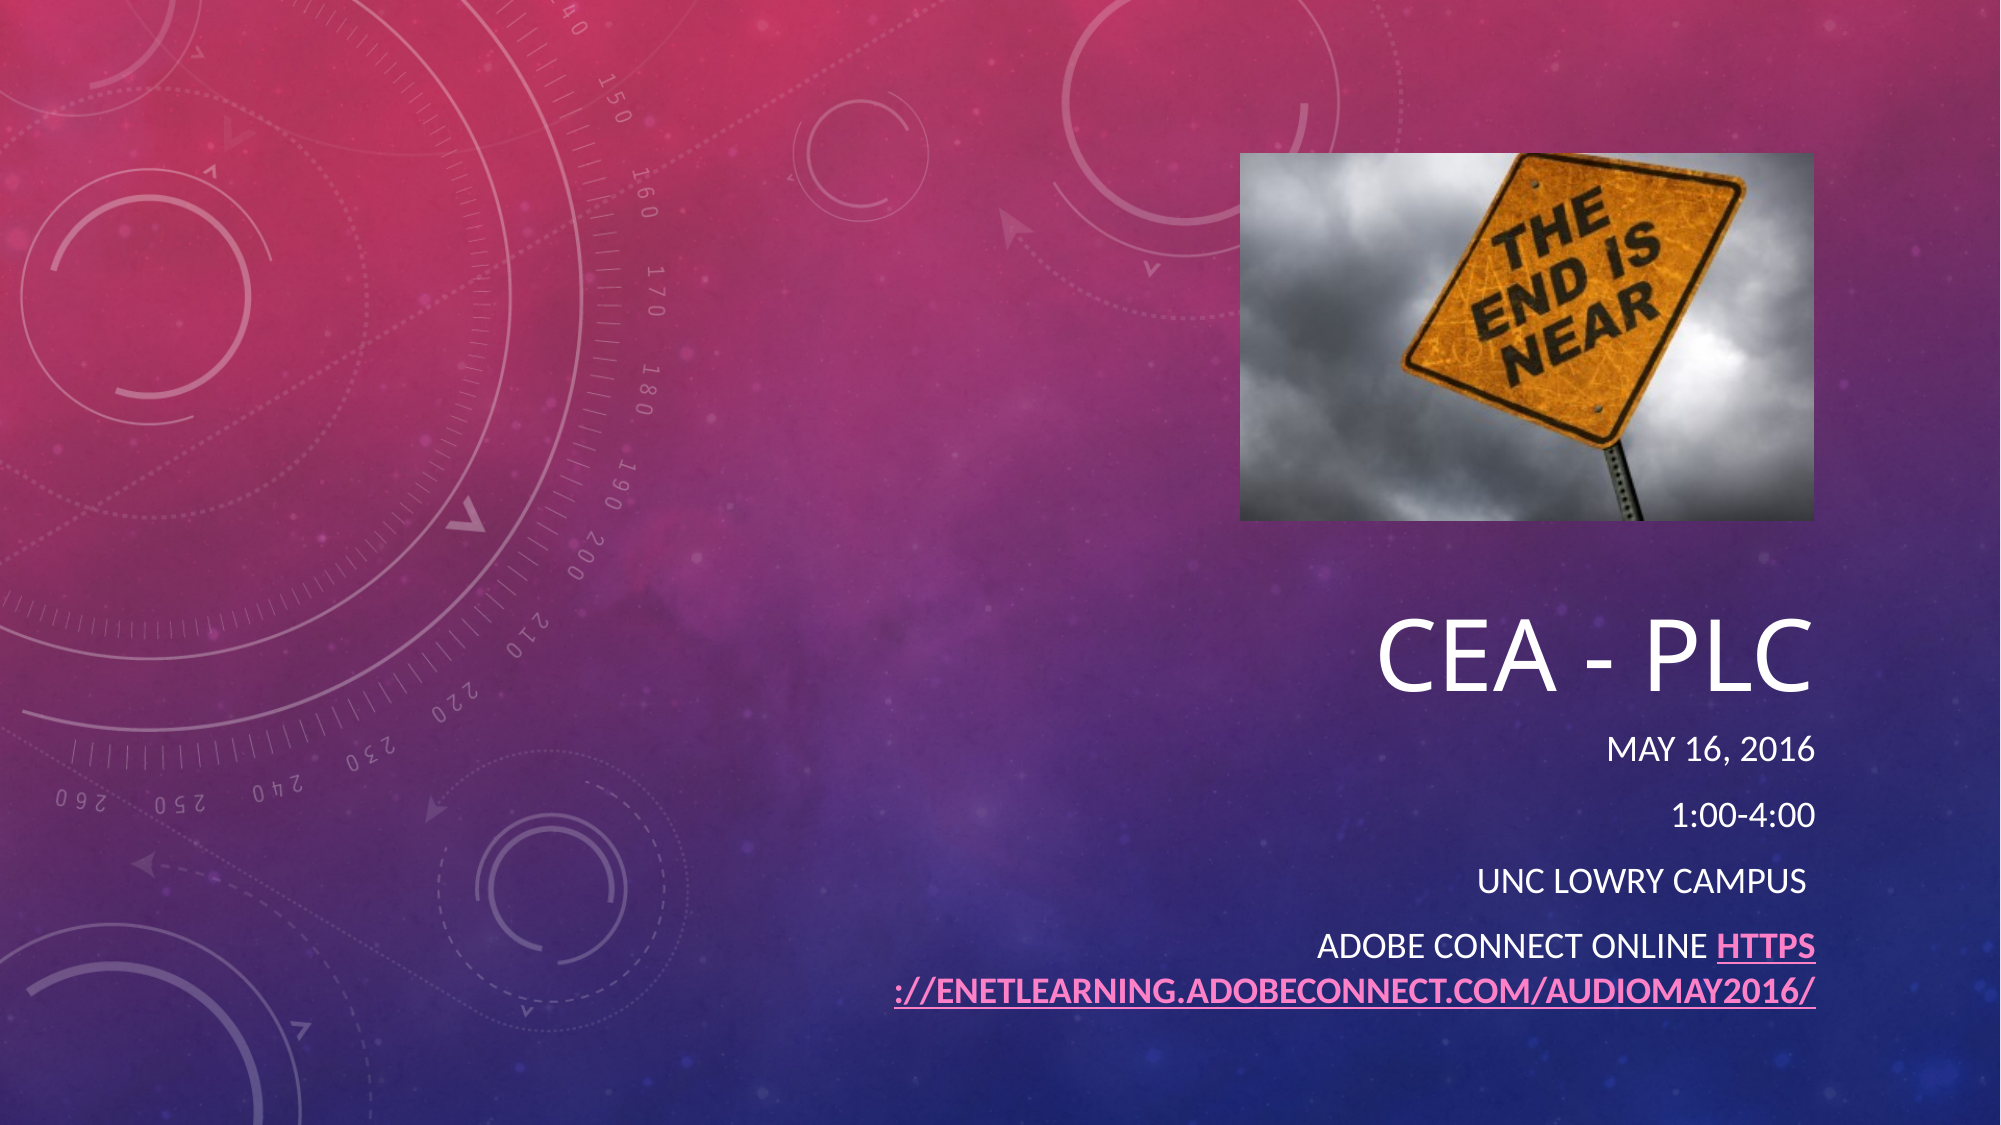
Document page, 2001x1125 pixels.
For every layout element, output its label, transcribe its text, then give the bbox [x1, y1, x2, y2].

subtitle May 16, 2016 1:00-4:00 Unc lowry campus adobe connect online https://enetlearning.adobeconnect.com/audiomay2016/ [534, 716, 1831, 1076]
picture [0, 0, 2001, 1125]
title CEA - PLC [650, 322, 1831, 716]
